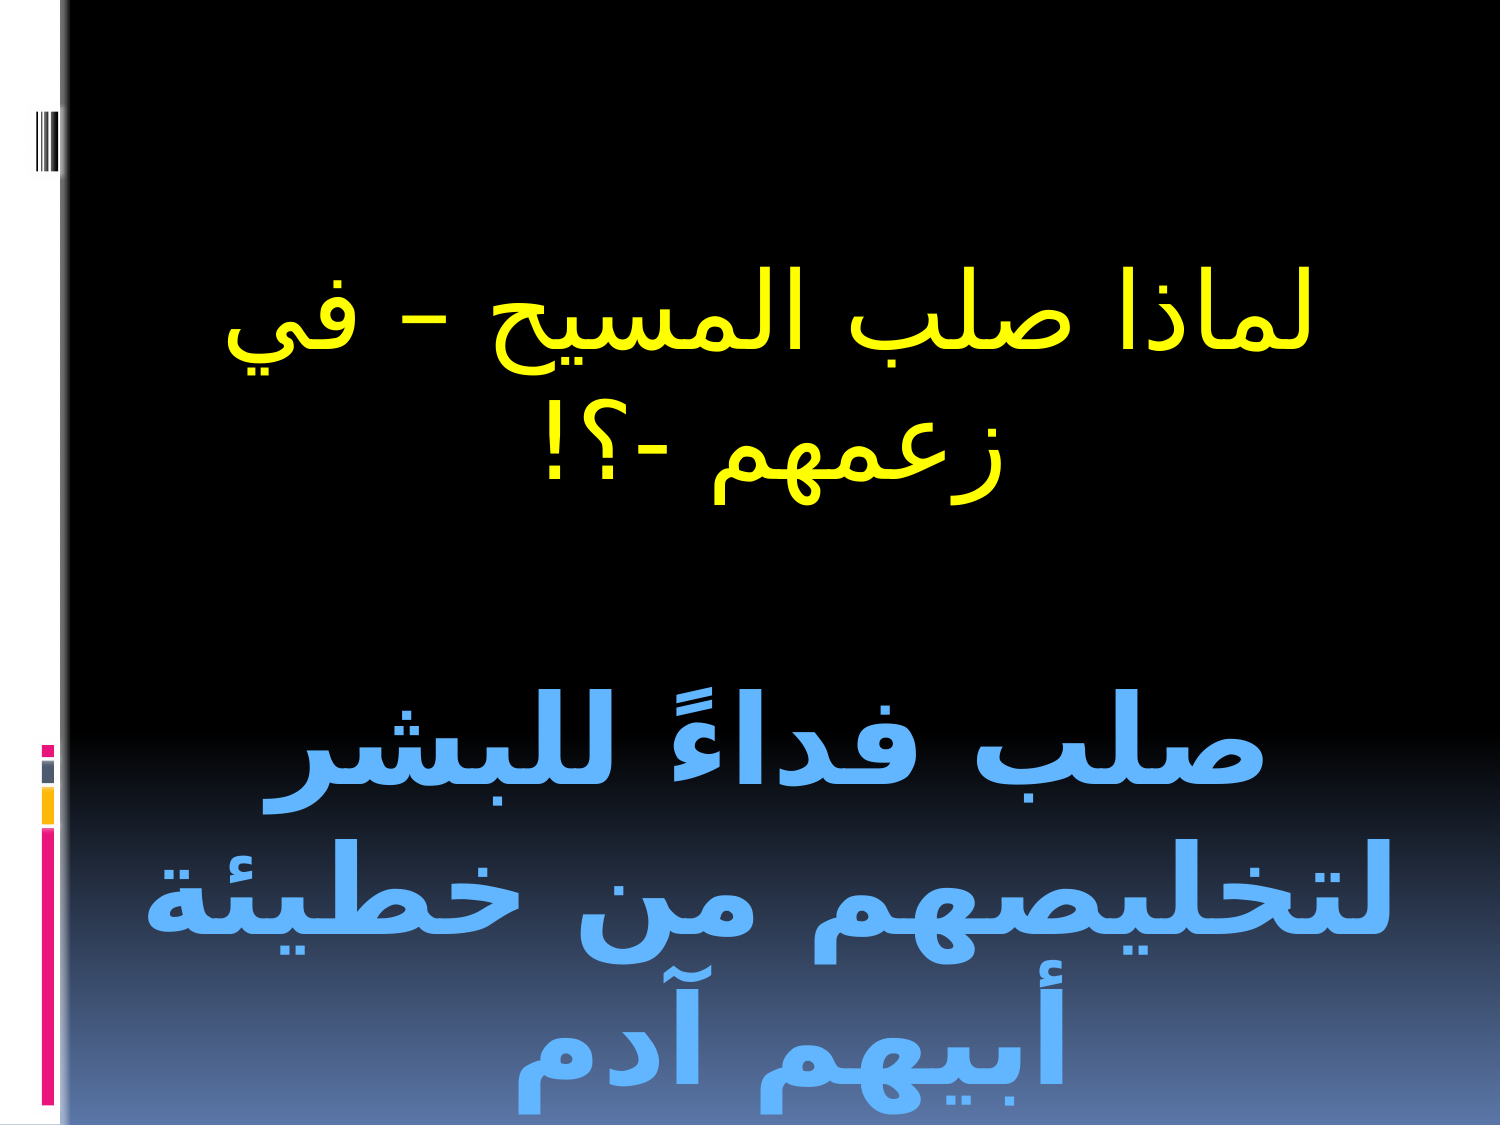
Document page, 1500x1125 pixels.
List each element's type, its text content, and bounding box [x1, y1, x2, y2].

list لماذا صلب المسيح – في زعمهم -؟! صلب فداءً للبشر لتخليصهم من خطيئة أبيهم آدم [105, 128, 1437, 1008]
